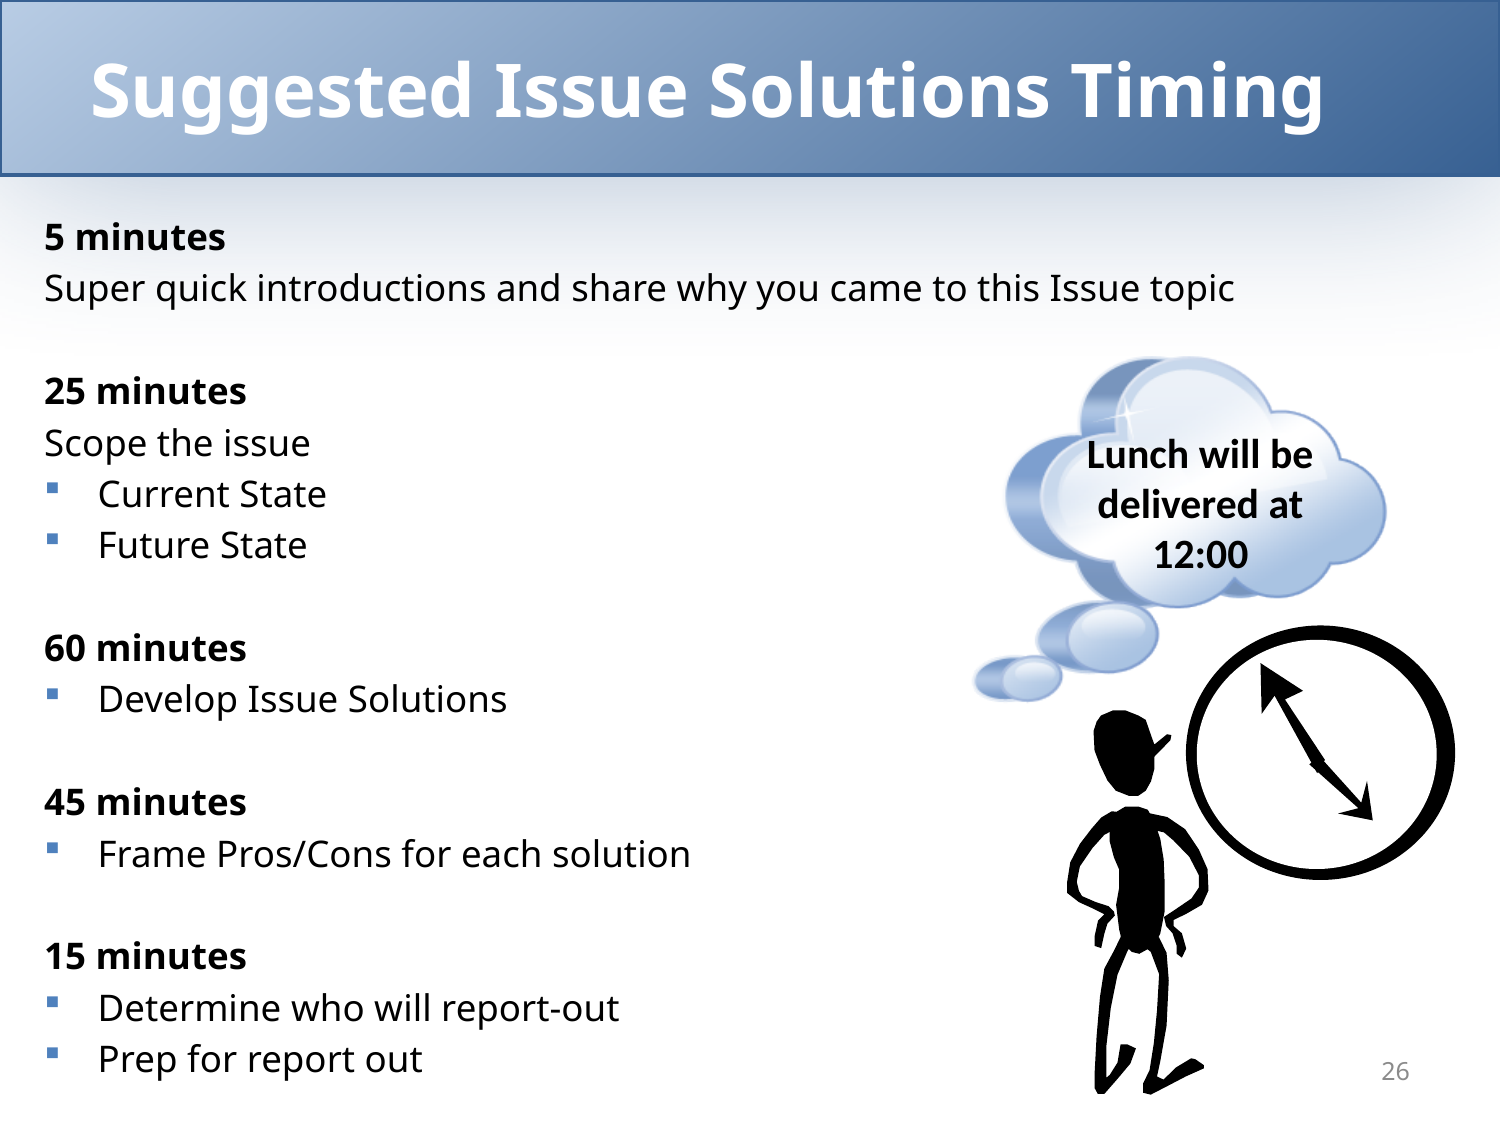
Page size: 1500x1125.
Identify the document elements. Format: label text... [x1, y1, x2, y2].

title Suggested Issue Solutions Timing [75, 0, 1350, 175]
list 5 minutes Super quick introductions and share why you came to this Issue topic 25 minutes Scope the issue Current State Future State 60 minutes Develop Issue Solutions 45 minutes Frame Pros/Cons for each solution 15 minutes Determine who will report-out Prep for report out [29, 206, 1473, 1088]
picture [930, 312, 1456, 1095]
